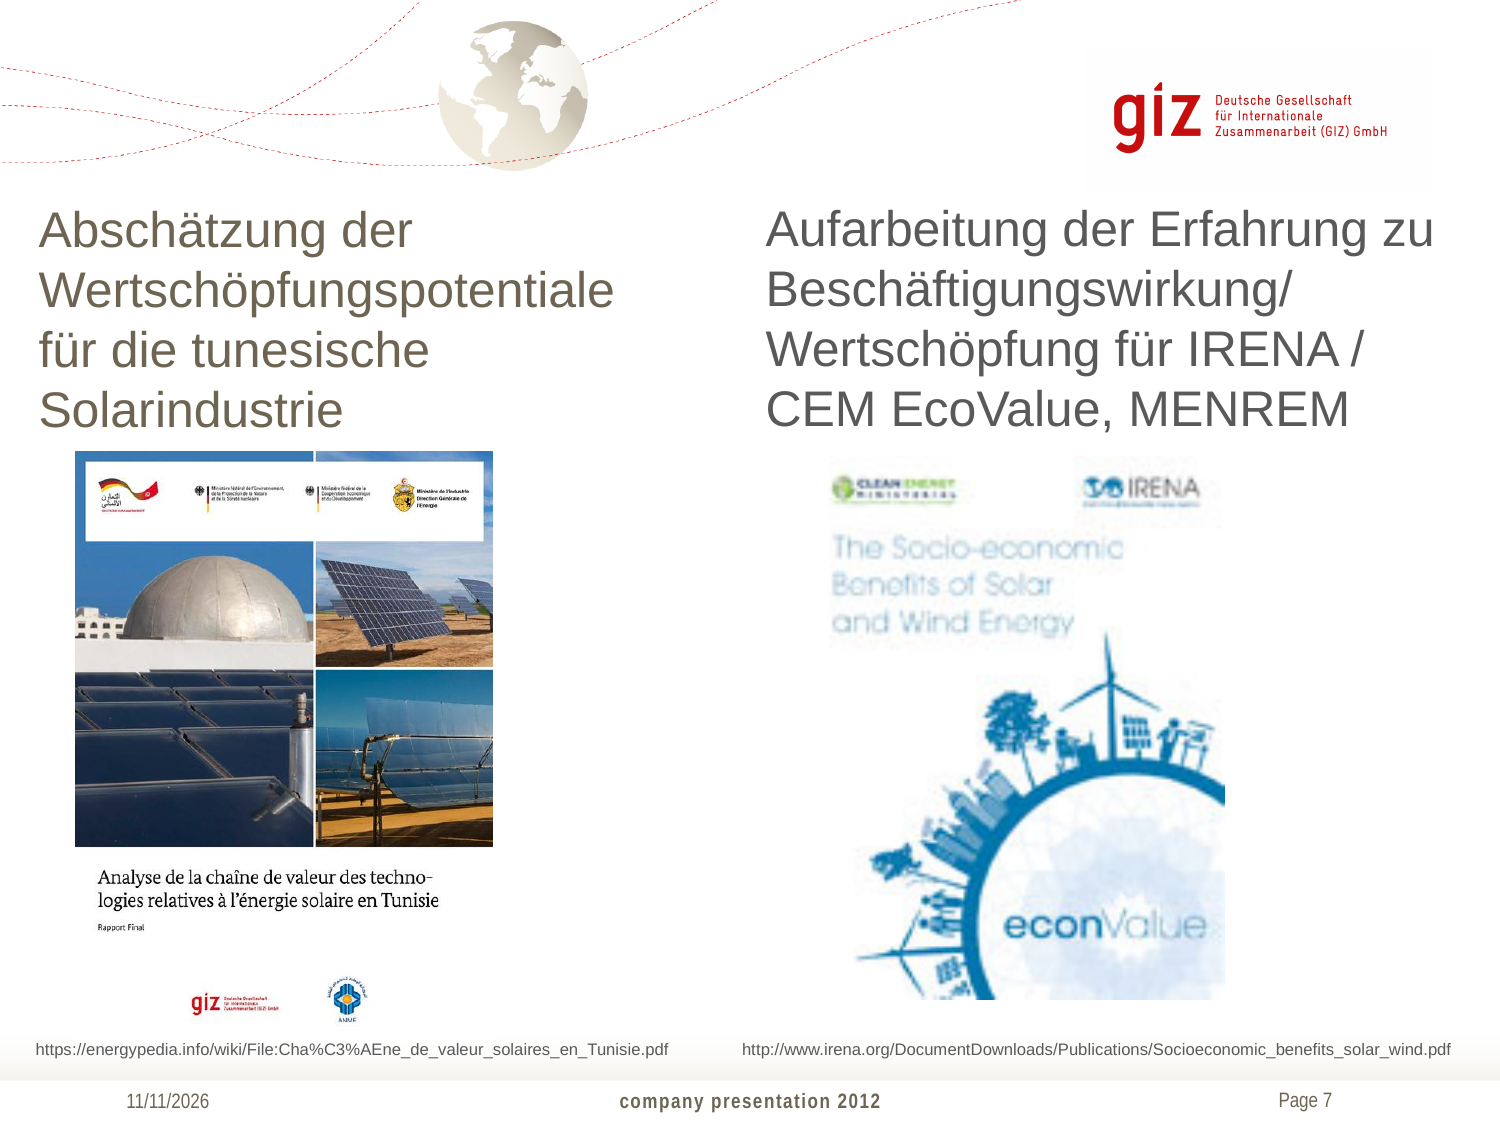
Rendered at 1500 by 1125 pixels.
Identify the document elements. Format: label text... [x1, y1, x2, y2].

text_box Aufarbeitung der Erfahrung zu Beschäftigungswirkung/ Wertschöpfung für IRENA / CEM EcoValue, MENREM [750, 188, 1500, 291]
picture [0, 451, 1500, 1081]
text_box http://www.irena.org/DocumentDownloads/Publications/Socioeconomic_benefits_solar_wind.pdf [727, 1031, 1486, 1067]
text_box Abschätzung der Wertschöpfungspotentiale für die tunesische Solarindustrie [23, 190, 751, 447]
text_box https://energypedia.info/wiki/File:Cha%C3%AEne_de_valeur_solaires_en_Tunisie.pdf [20, 1031, 712, 1067]
footer company presentation 2012 [469, 1079, 1031, 1121]
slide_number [111, 1079, 325, 1121]
picture [0, 0, 1500, 188]
picture [1196, 778, 1203, 785]
